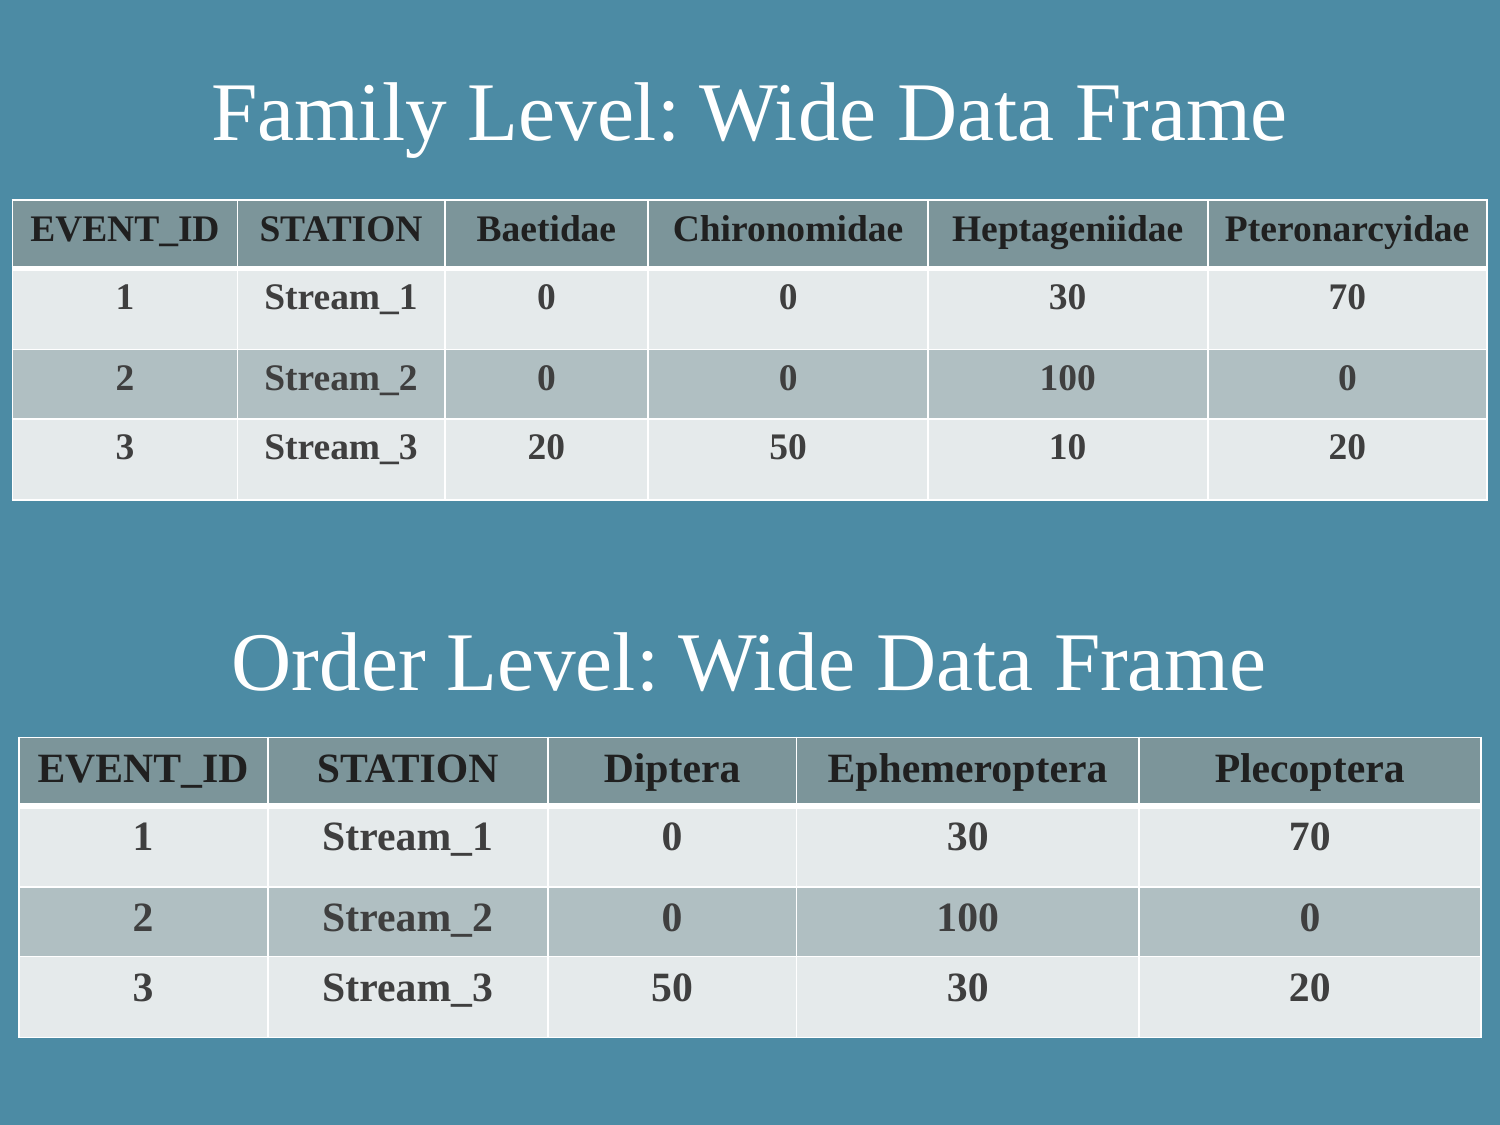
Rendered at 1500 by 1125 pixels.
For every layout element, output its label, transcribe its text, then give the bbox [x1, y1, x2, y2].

table_header EVENT_ID [13, 201, 237, 266]
table_cell 3 [13, 420, 237, 499]
table_cell 0 [549, 809, 796, 886]
table_cell 50 [649, 420, 927, 499]
table_header Ephemeroptera [797, 738, 1138, 803]
table_cell Stream_2 [238, 350, 444, 418]
table_cell 0 [649, 271, 927, 349]
table_cell 30 [929, 271, 1207, 349]
table_header Baetidae [446, 201, 647, 266]
table_cell 30 [797, 957, 1138, 1037]
table_cell Stream_3 [238, 420, 444, 499]
table_cell 0 [1140, 888, 1480, 956]
table_cell 30 [797, 809, 1138, 886]
table_cell 20 [446, 420, 647, 499]
table_cell 70 [1140, 809, 1480, 886]
table_cell 0 [446, 350, 647, 418]
table_header STATION [269, 738, 547, 803]
table_cell 0 [446, 271, 647, 349]
table_cell Stream_1 [269, 809, 547, 886]
table_header EVENT_ID [20, 738, 267, 803]
table_cell 3 [20, 957, 267, 1037]
title Family Level: Wide Data Frame [75, 50, 1425, 175]
table_header STATION [238, 201, 444, 266]
table_cell 20 [1209, 420, 1486, 499]
table_header Heptageniidae [929, 201, 1207, 266]
table_cell 0 [549, 888, 796, 956]
text_box Order Level: Wide Data Frame [74, 600, 1425, 725]
table_header Pteronarcyidae [1209, 201, 1486, 266]
table_cell 2 [20, 888, 267, 956]
table_cell 1 [20, 809, 267, 886]
table_cell Stream_2 [269, 888, 547, 956]
table_cell 100 [797, 888, 1138, 956]
table_cell 2 [13, 350, 237, 418]
table_cell 0 [649, 350, 927, 418]
table_cell 20 [1140, 957, 1480, 1037]
table_cell 10 [929, 420, 1207, 499]
table_header Diptera [549, 738, 796, 803]
table_cell 100 [929, 350, 1207, 418]
table_cell Stream_3 [269, 957, 547, 1037]
table_cell 1 [13, 271, 237, 349]
table_header Plecoptera [1140, 738, 1480, 803]
table_cell 70 [1209, 271, 1486, 349]
table_cell 0 [1209, 350, 1486, 418]
table_header Chironomidae [649, 201, 927, 266]
table_cell 50 [549, 957, 796, 1037]
table_cell Stream_1 [238, 271, 444, 349]
